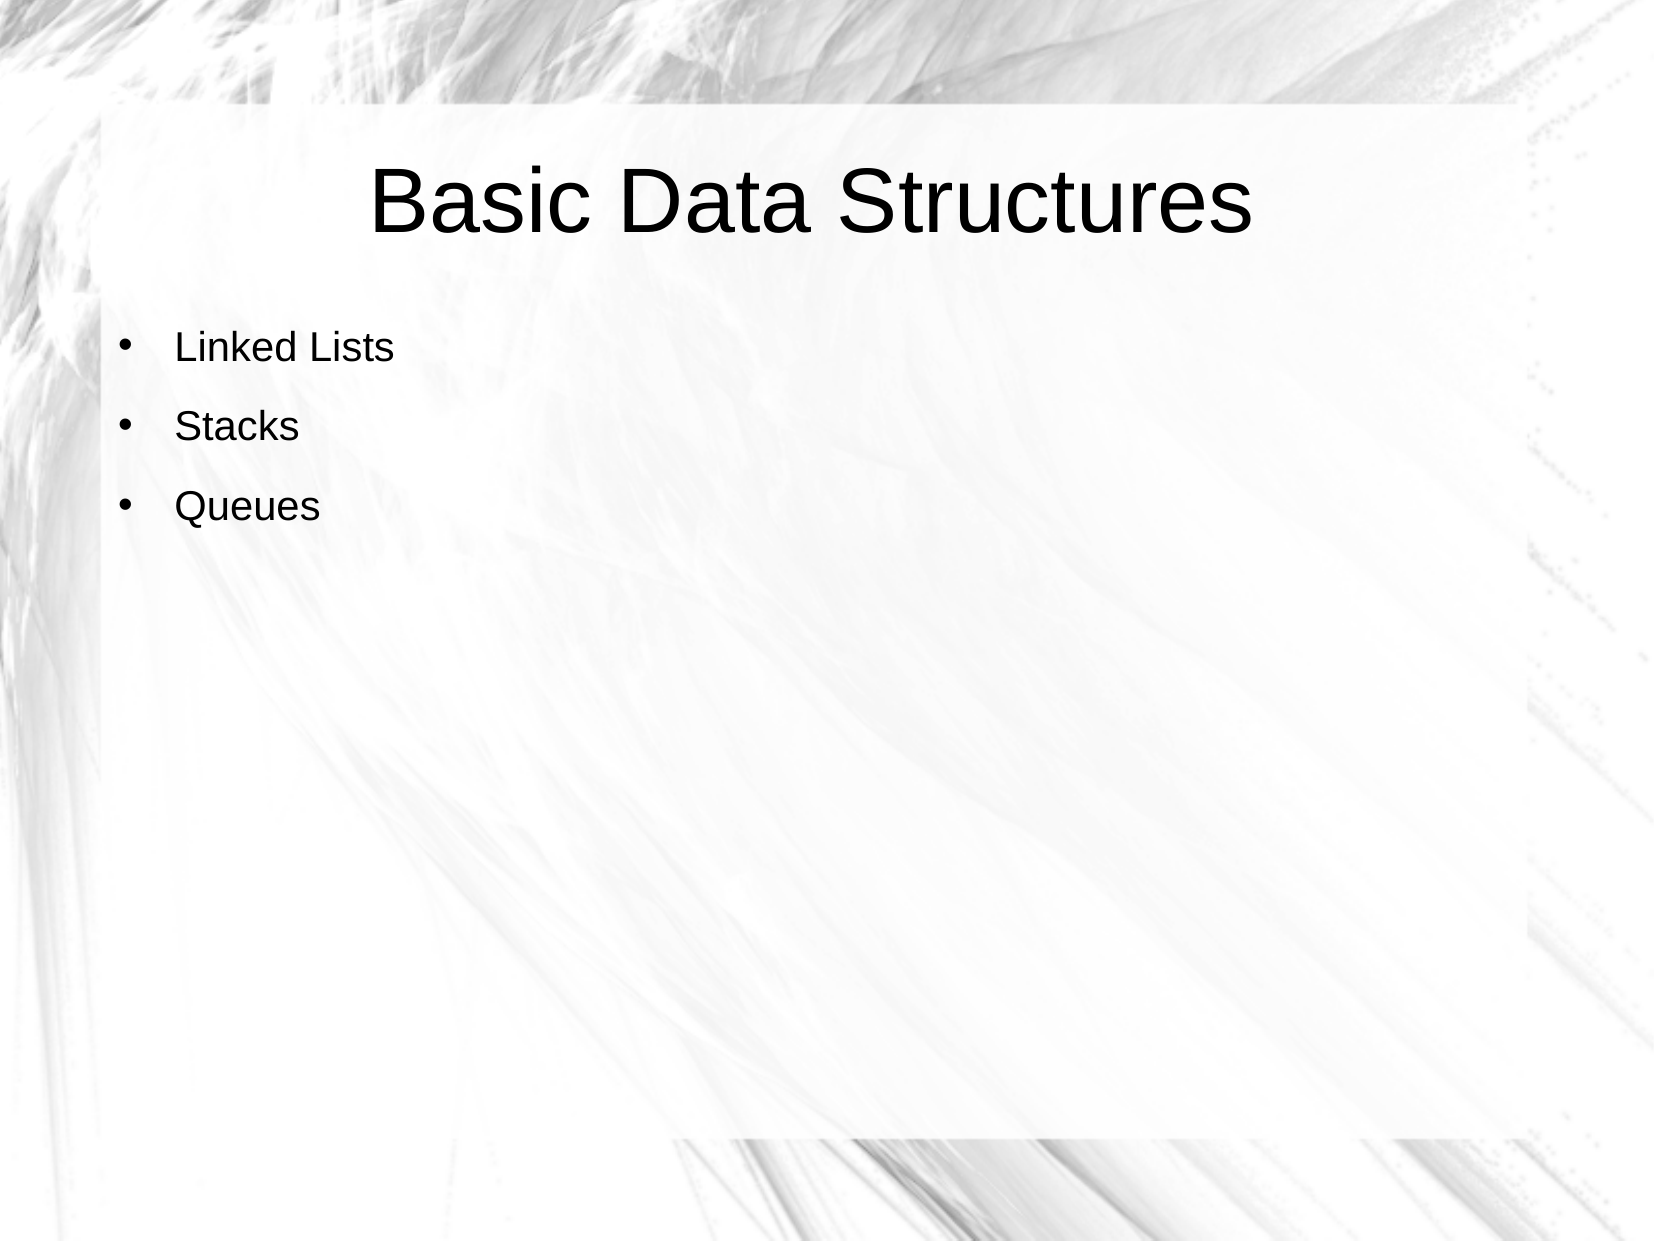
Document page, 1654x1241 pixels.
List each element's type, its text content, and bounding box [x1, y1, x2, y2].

list Linked Lists Stacks Queues [118, 319, 1571, 1102]
title Basic Data Structures [118, 112, 1506, 281]
picture [0, 0, 1654, 1241]
